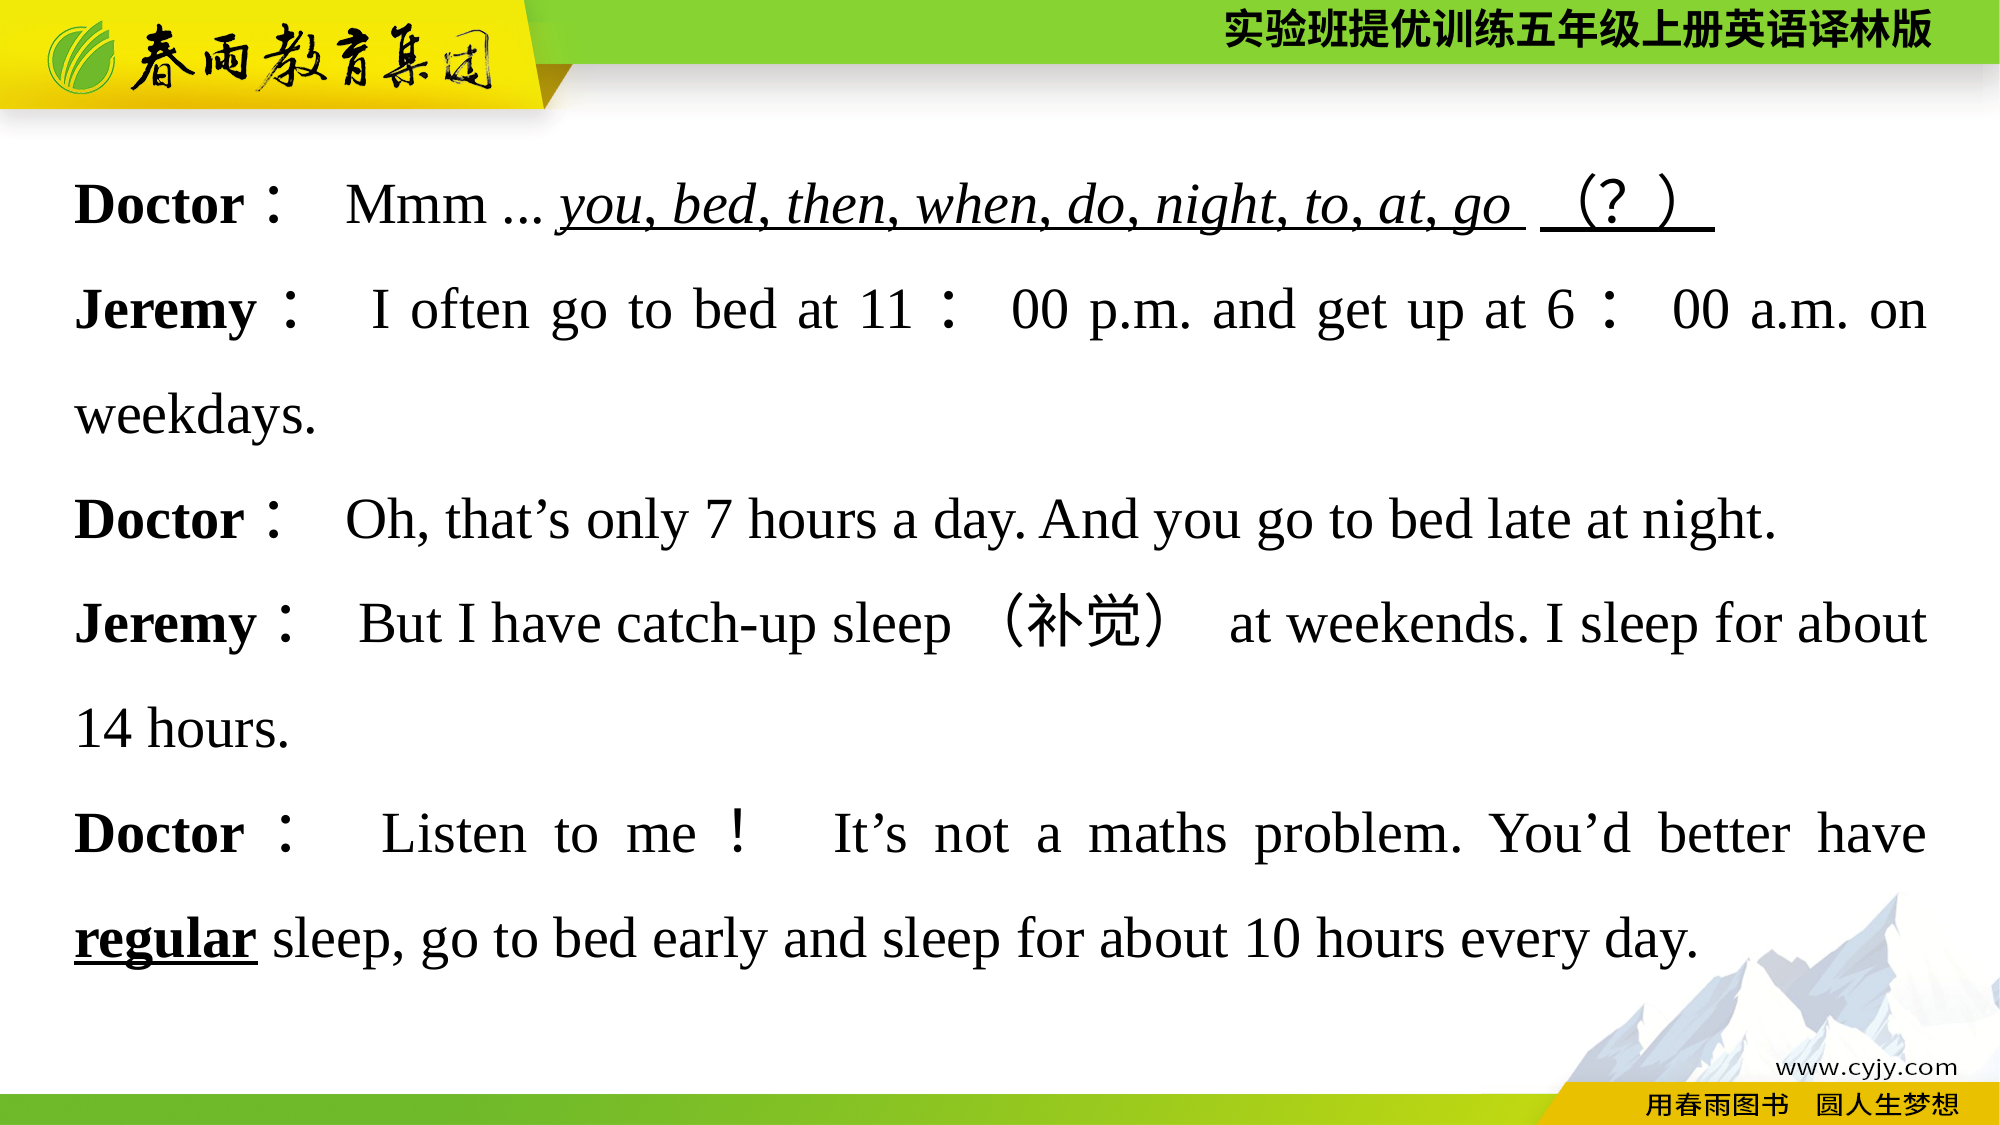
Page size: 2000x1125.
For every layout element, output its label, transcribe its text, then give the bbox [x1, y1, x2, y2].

picture [0, 0, 2000, 1125]
list Doctor： Mmm ... you, bed, then, when, do, night, to, at, go （？） Jeremy： I often go to bed at 11：00 p.m. and get up at 6：00 a.m. on weekdays. Doctor： Oh, that’s only 7 hours a day. And you go to bed late at night. Jeremy： But I have catch-up sleep（补觉） at weekends. I sleep for about 14 hours. Doctor： Listen to me！ It’s not a maths problem. You’d better have regular sleep, go to bed early and sleep for about 10 hours every day. [59, 122, 1944, 986]
